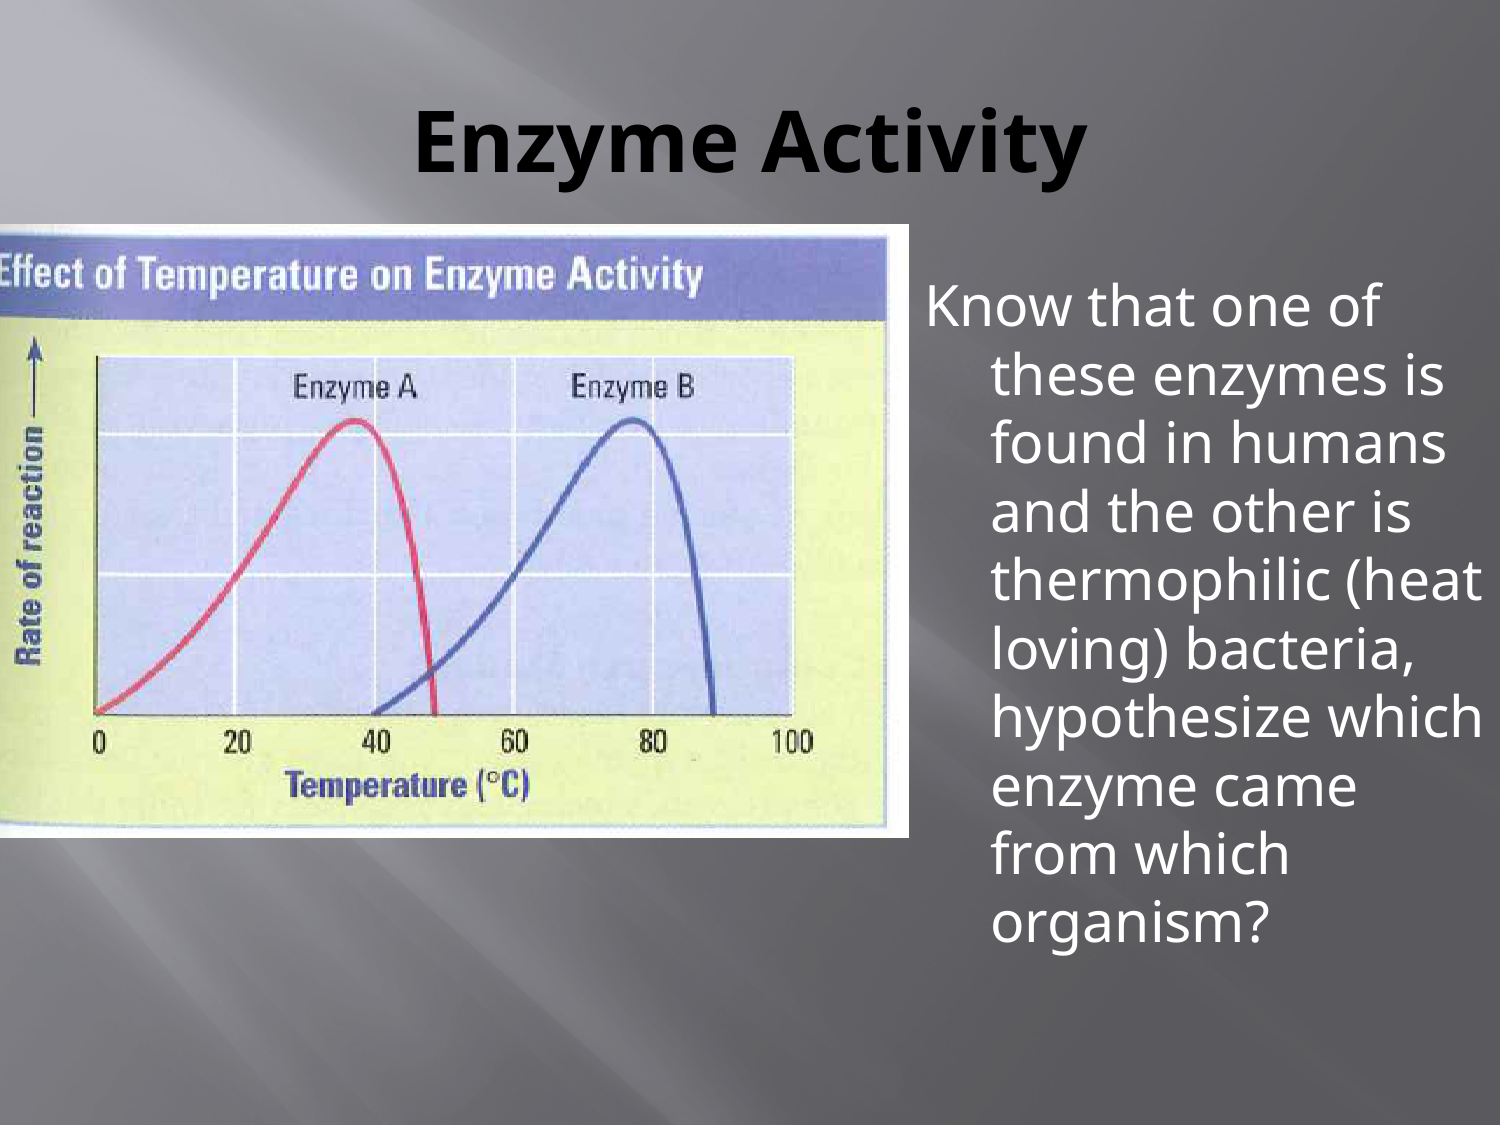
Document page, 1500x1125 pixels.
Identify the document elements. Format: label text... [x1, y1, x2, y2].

list Know that one of these enzymes is found in humans and the other is thermophilic (heat loving) bacteria, hypothesize which enzyme came from which organism? [887, 262, 1500, 1035]
picture [0, 224, 910, 838]
title Enzyme Activity [75, 45, 1425, 233]
